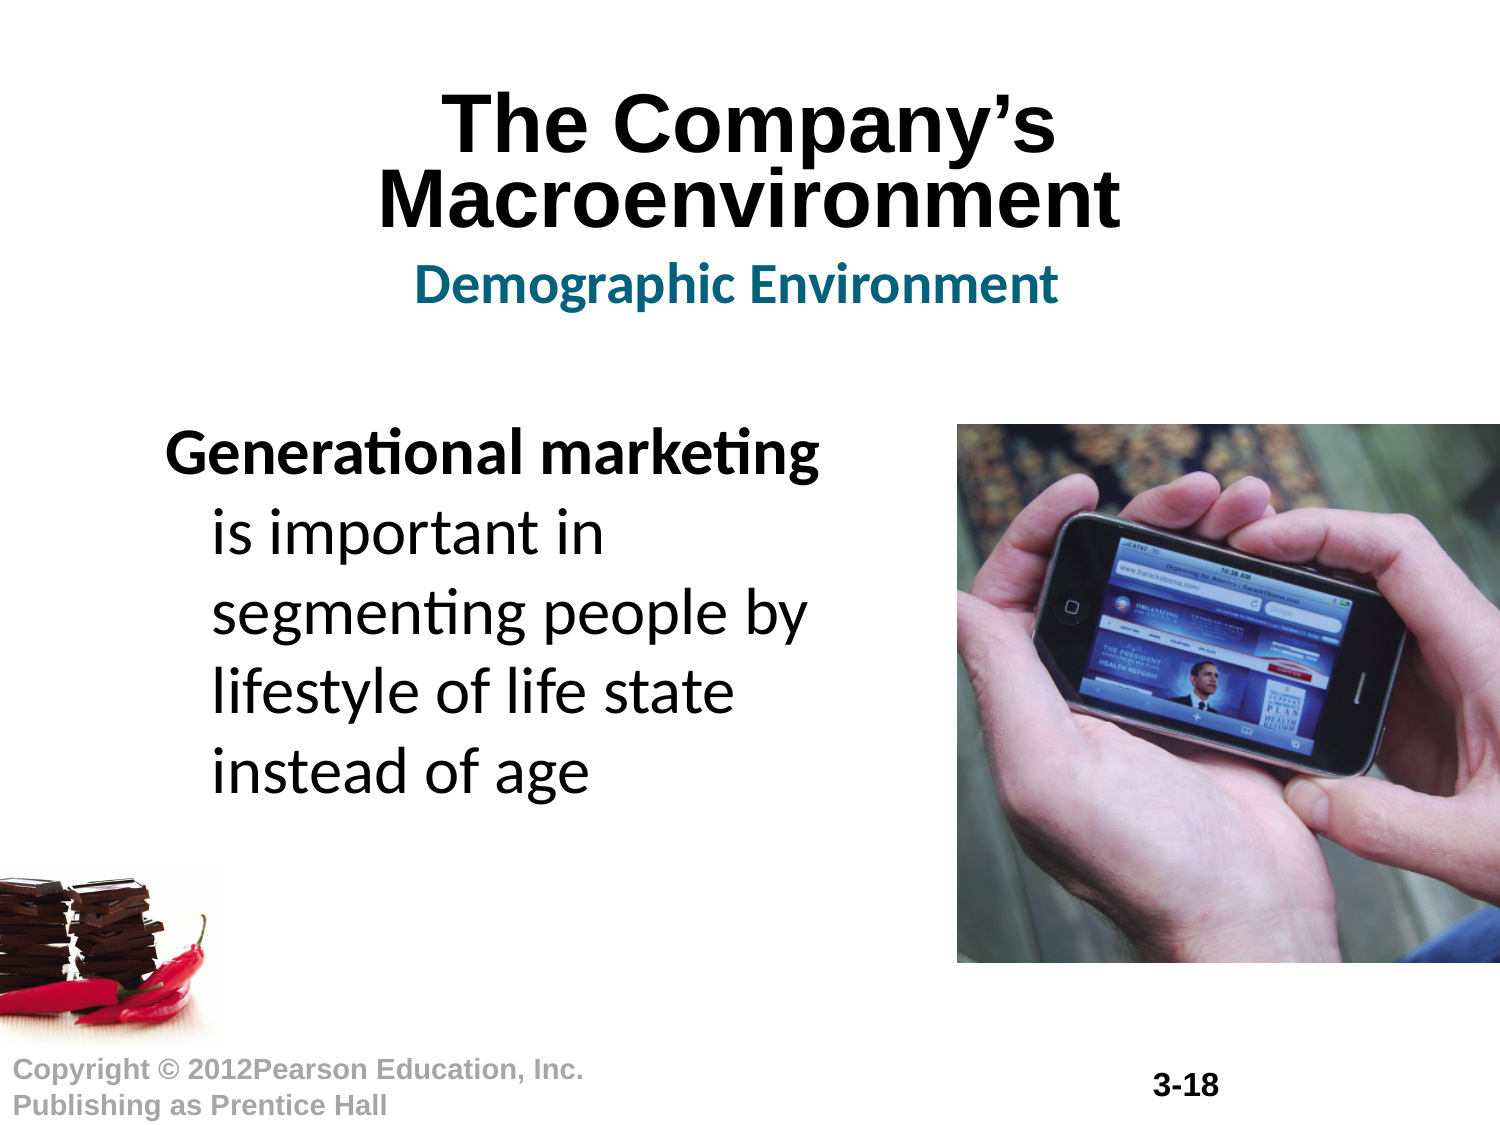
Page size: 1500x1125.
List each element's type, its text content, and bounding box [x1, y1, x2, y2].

list Demographic Environment [149, 237, 1326, 301]
picture [0, 862, 225, 1050]
title The Company’s Macroenvironment [112, 37, 1388, 226]
picture [957, 424, 1500, 963]
list Generational marketing is important in segmenting people by lifestyle of life state instead of age [74, 399, 851, 876]
